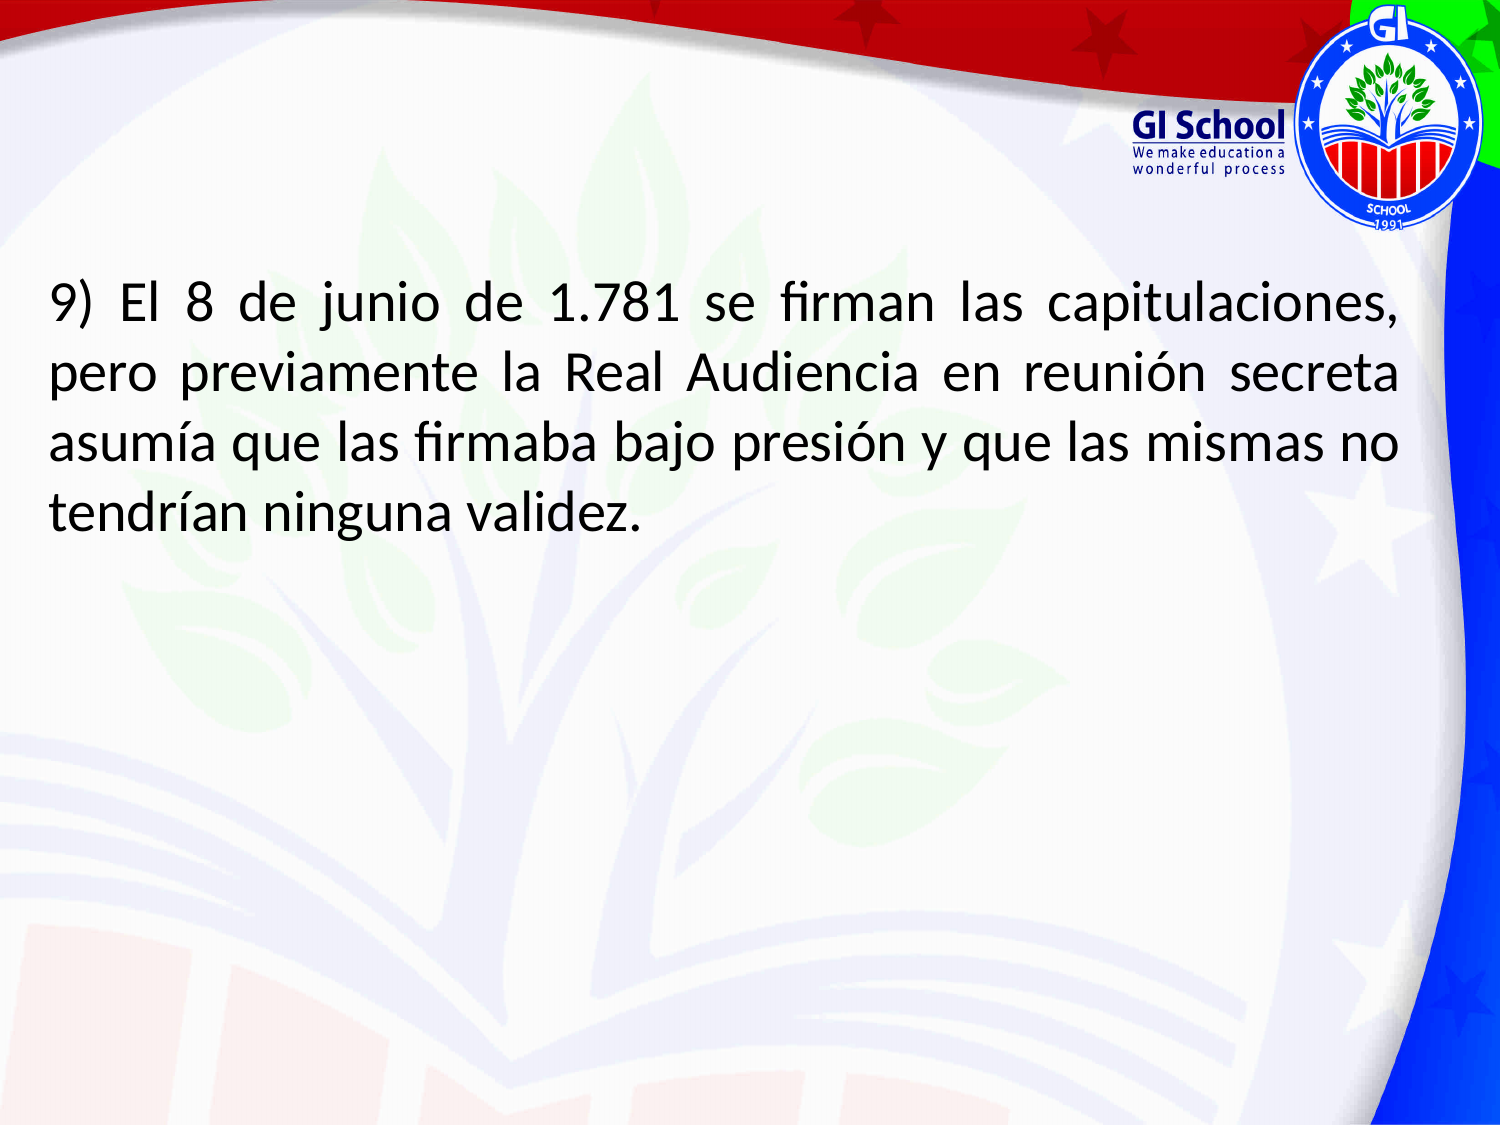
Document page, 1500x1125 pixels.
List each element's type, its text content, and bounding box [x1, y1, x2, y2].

text_box 9) El 8 de junio de 1.781 se firman las capitulaciones, pero previamente la Real Audiencia en reunión secreta asumía que las firmaba bajo presión y que las mismas no tendrían ninguna validez. [33, 255, 1416, 550]
picture [0, 0, 1500, 1125]
